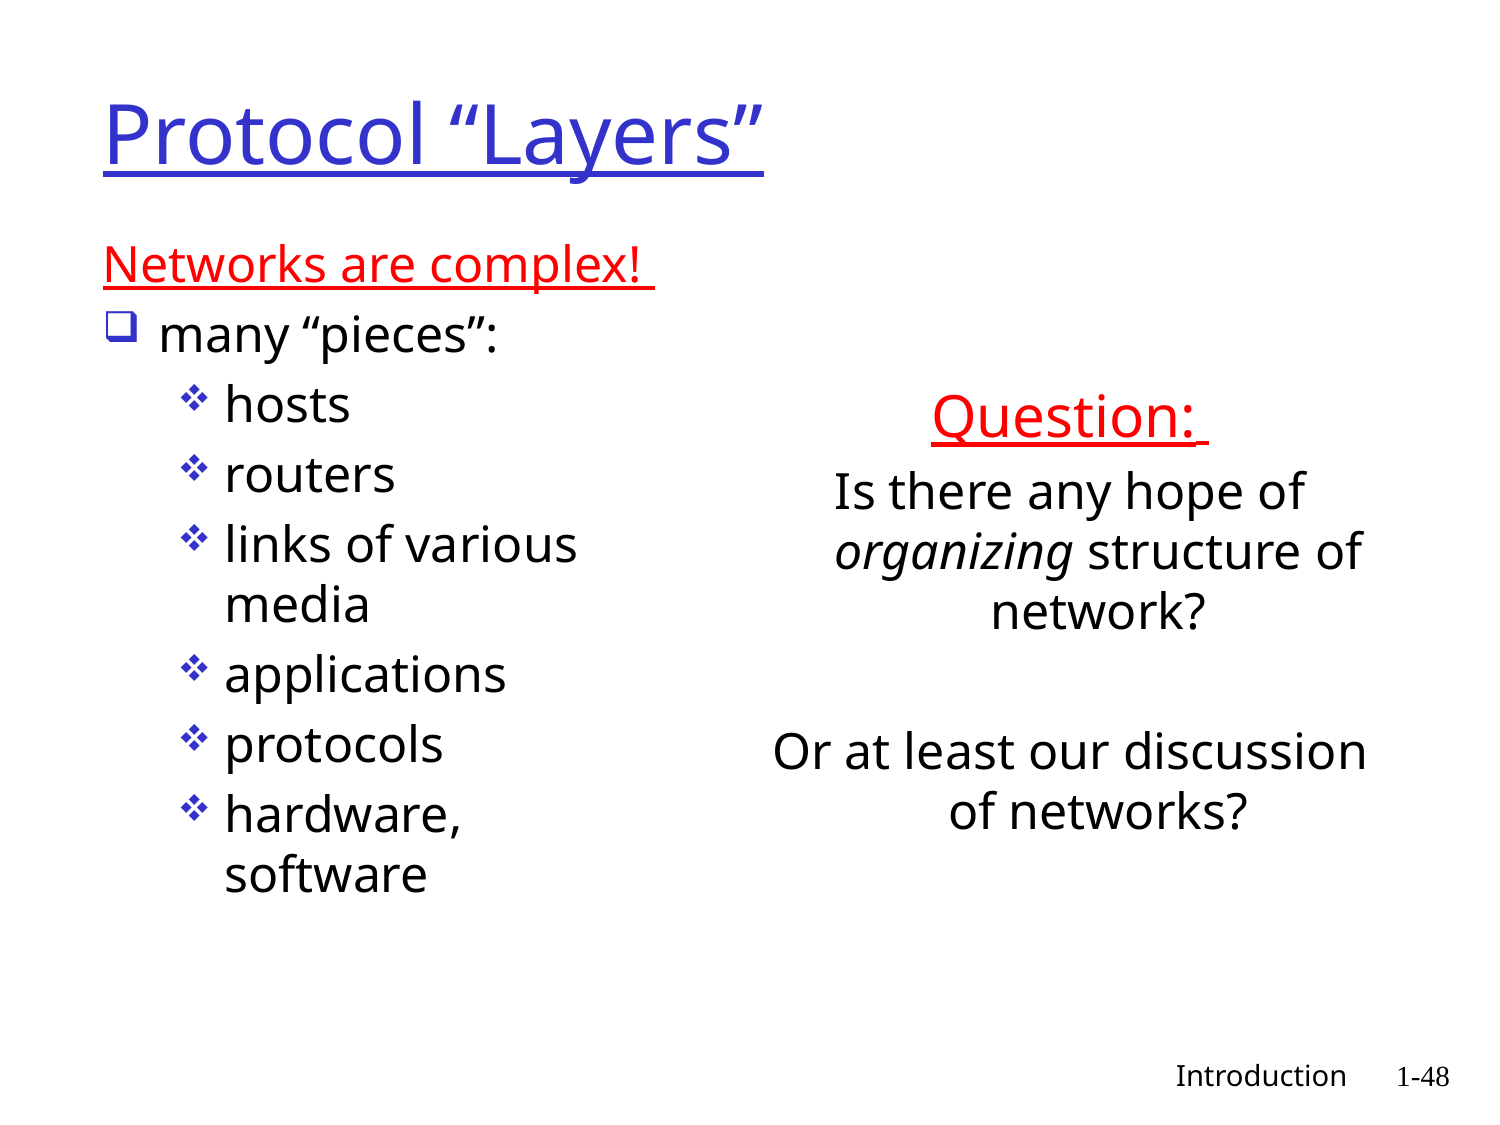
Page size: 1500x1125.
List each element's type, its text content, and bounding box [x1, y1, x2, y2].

footer Introduction [887, 1049, 1362, 1125]
list Networks are complex! many “pieces”: hosts routers links of various media applications protocols hardware, software [87, 224, 676, 988]
title Protocol “Layers” [87, 37, 1363, 226]
slide_number 1-48 [1362, 1049, 1466, 1125]
list Question: Is there any hope of organizing structure of network? Or at least our discussion of networks? [746, 371, 1394, 802]
